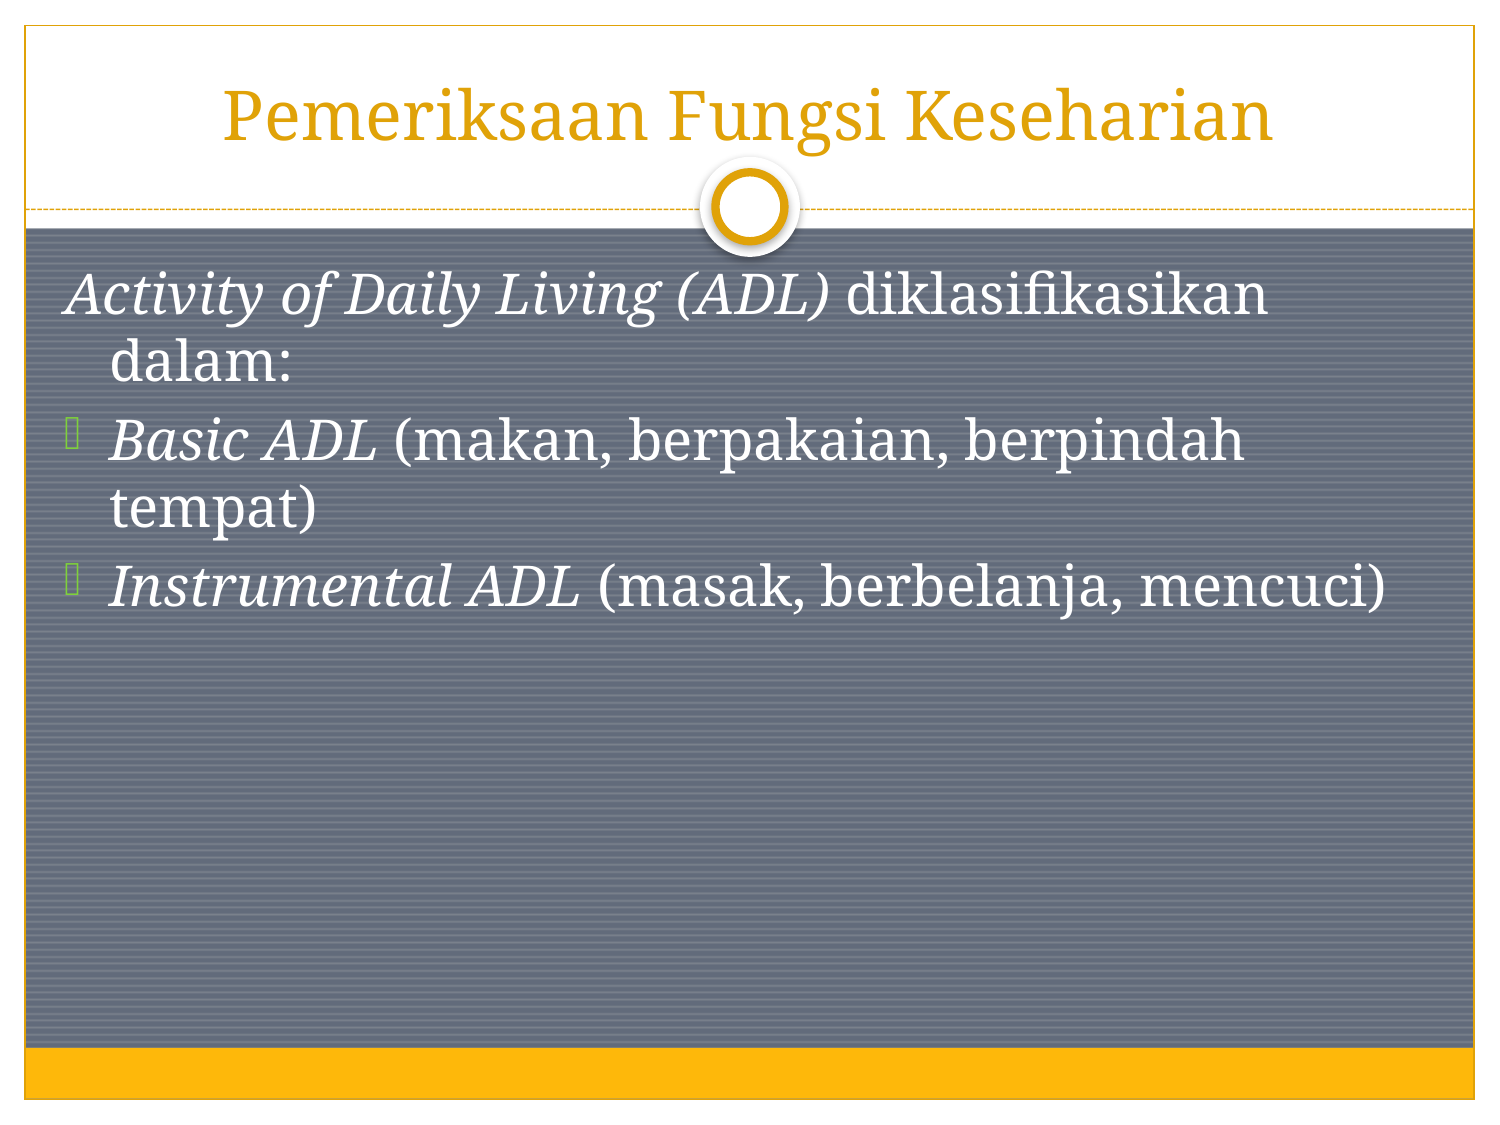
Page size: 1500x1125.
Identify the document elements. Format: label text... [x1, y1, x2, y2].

title Pemeriksaan Fungsi Keseharian [49, 37, 1450, 162]
list Activity of Daily Living (ADL) diklasifikasikan dalam: Basic ADL (makan, berpakaian, berpindah tempat) Instrumental ADL (masak, berbelanja, mencuci) [49, 250, 1445, 1001]
